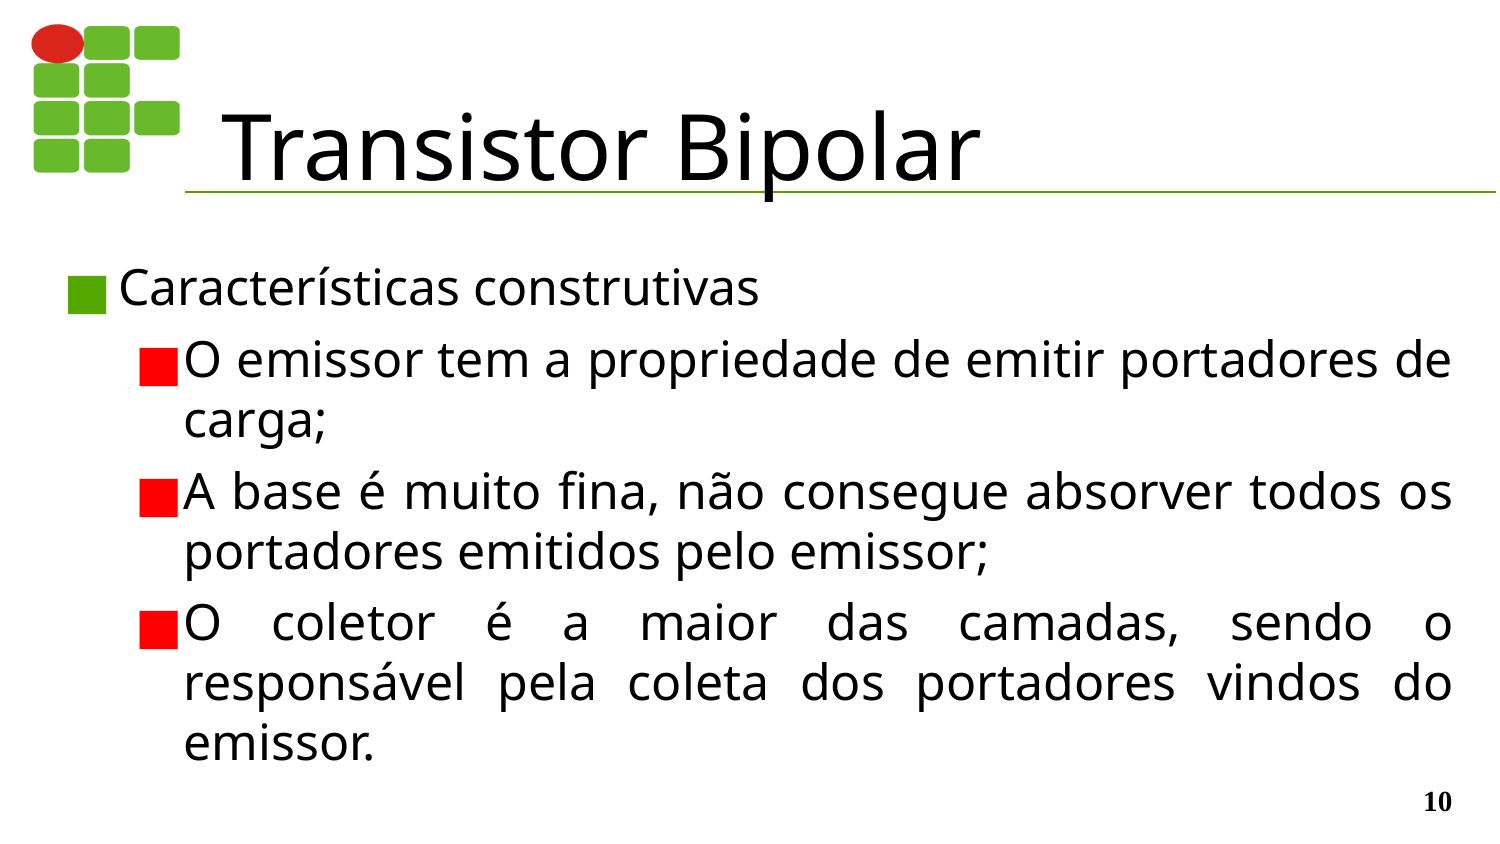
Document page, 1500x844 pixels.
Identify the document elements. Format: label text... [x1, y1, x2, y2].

text_box ‹#› [1155, 774, 1468, 825]
list Características construtivas O emissor tem a propriedade de emitir portadores de carga; A base é muito fina, não consegue absorver todos os portadores emitidos pelo emissor; O coletor é a maior das camadas, sendo o responsável pela coleta dos portadores vindos do emissor. [46, 248, 1469, 774]
picture [29, 23, 182, 174]
title Transistor Bipolar [206, 26, 1468, 207]
